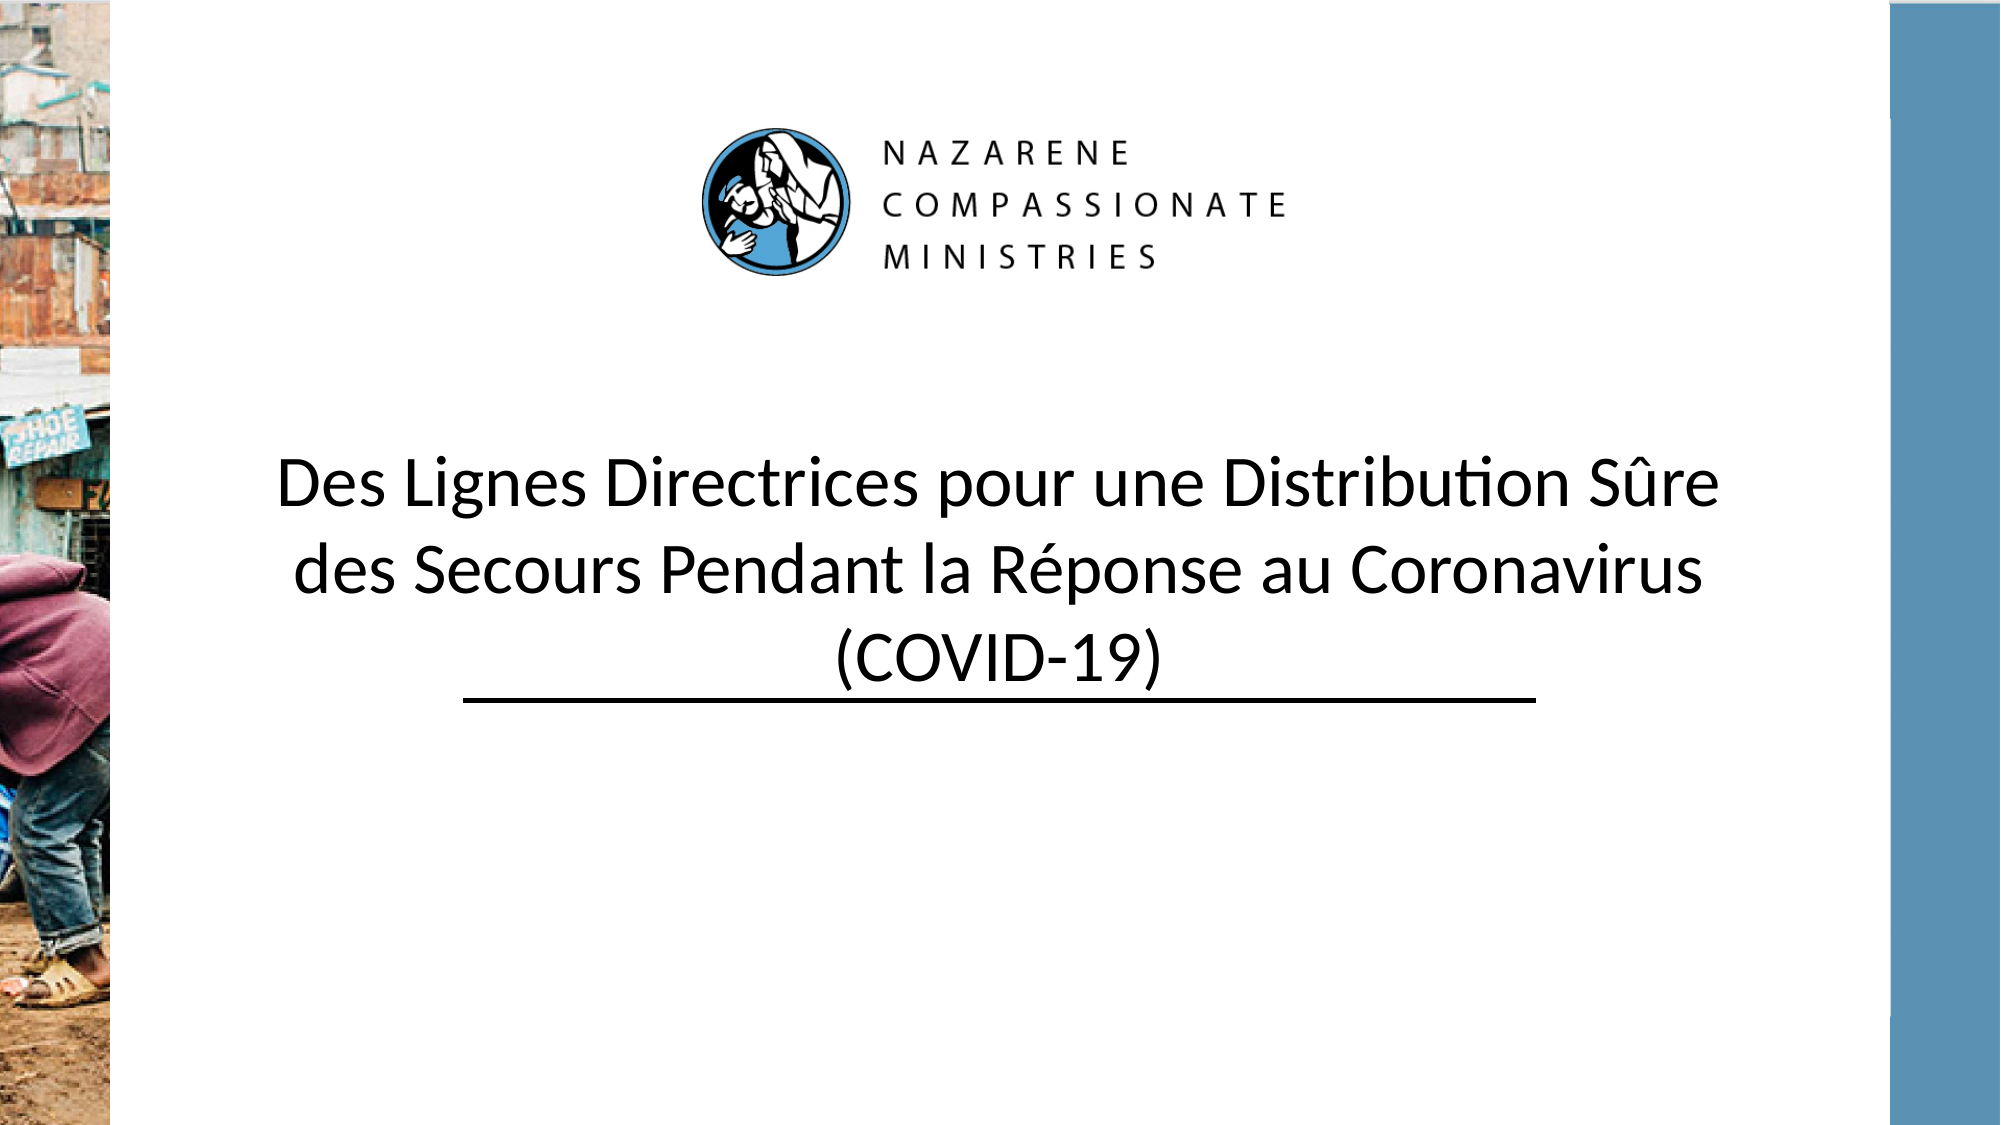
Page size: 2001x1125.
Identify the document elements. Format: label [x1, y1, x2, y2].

list [0, 0, 2000, 1125]
picture [701, 123, 1298, 278]
